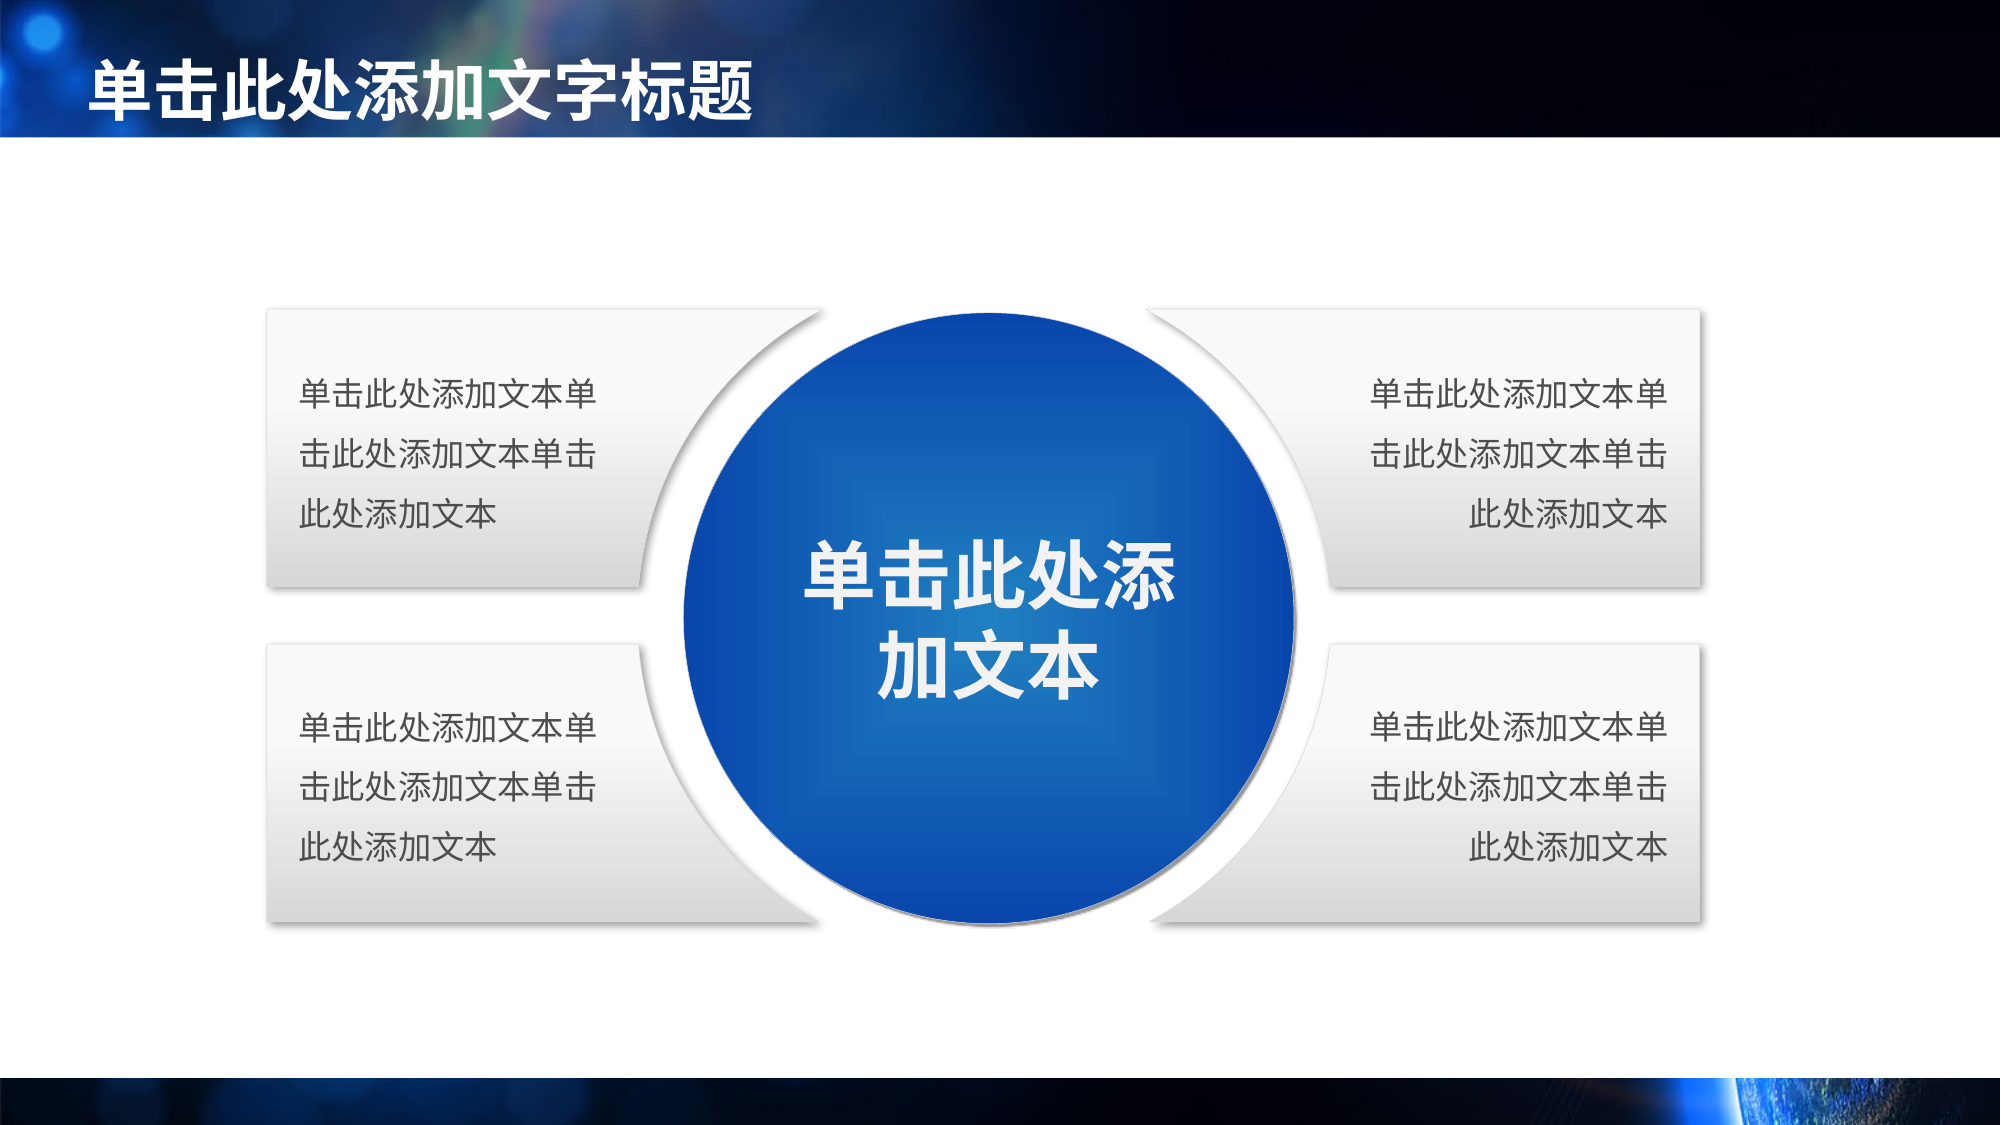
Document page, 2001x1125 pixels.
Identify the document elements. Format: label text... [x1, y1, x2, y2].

text_box 单击此处添加文本 [683, 312, 1295, 924]
text_box 单击此处添加文本单击此处添加文本单击此处添加文本 [283, 346, 634, 541]
picture [0, 1078, 2000, 1125]
text_box [266, 309, 822, 587]
text_box 单击此处添加文本单击此处添加文本单击此处添加文本 [283, 679, 634, 874]
picture [0, 0, 2000, 137]
text_box [1145, 309, 1700, 587]
text_box [266, 644, 819, 922]
text_box 单击此处添加文本单击此处添加文本单击此处添加文本 [1333, 345, 1684, 540]
text_box [1149, 644, 1700, 922]
text_box 单击此处添加文本单击此处添加文本单击此处添加文本 [1333, 678, 1684, 874]
